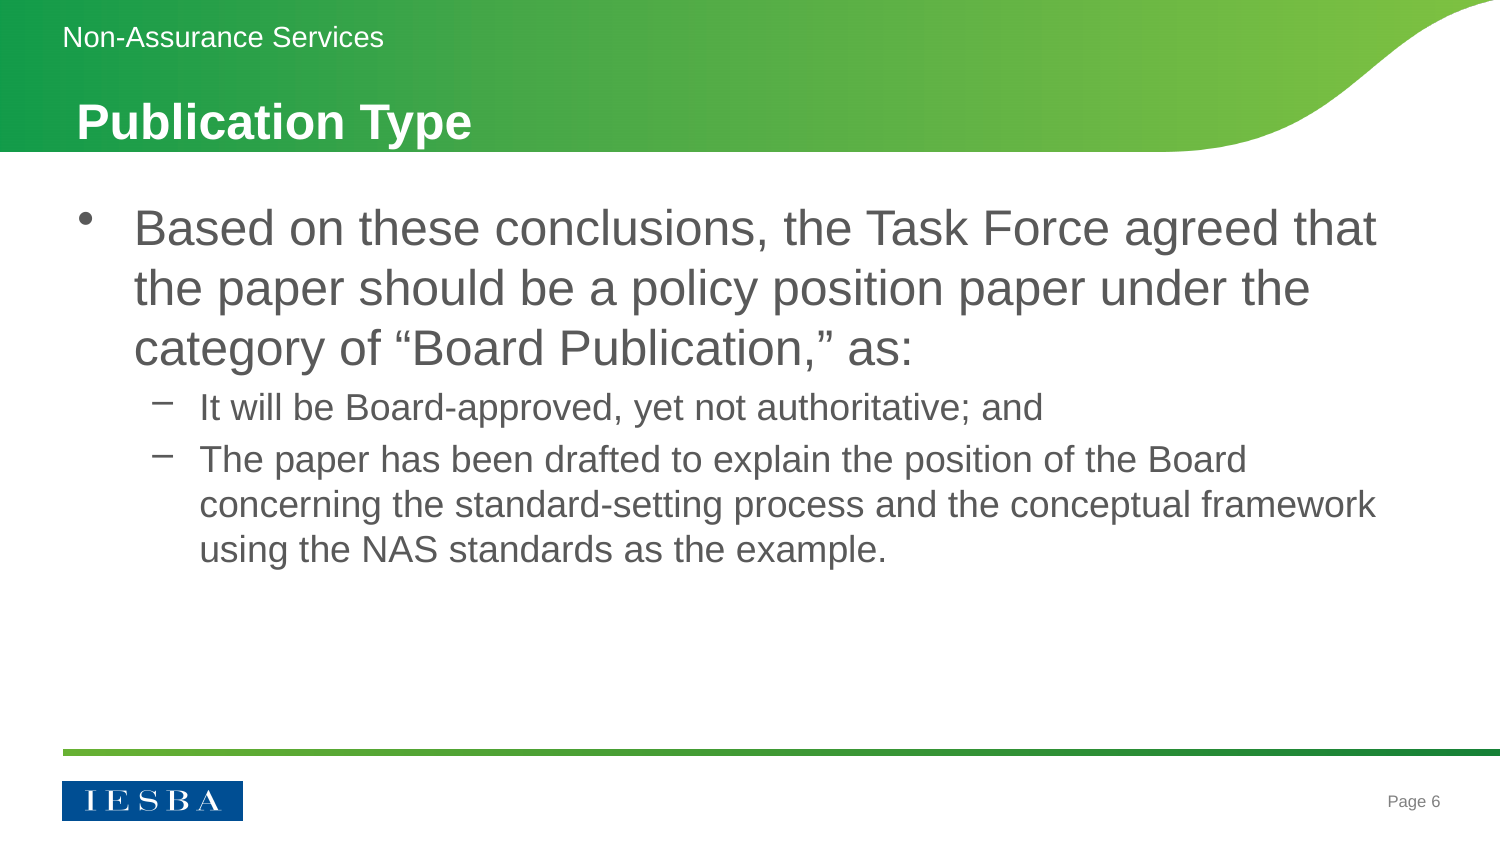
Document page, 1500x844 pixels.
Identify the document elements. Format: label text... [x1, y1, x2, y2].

list Based on these conclusions, the Task Force agreed that the paper should be a policy position paper under the category of “Board Publication,” as: It will be Board-approved, yet not authoritative; and The paper has been drafted to explain the position of the Board concerning the standard-setting process and the conceptual framework using the NAS standards as the example. [62, 187, 1450, 694]
subtitle Non-Assurance Services [62, 18, 500, 47]
picture [62, 781, 243, 821]
picture [0, 0, 1497, 152]
title Publication Type [62, 56, 1300, 122]
